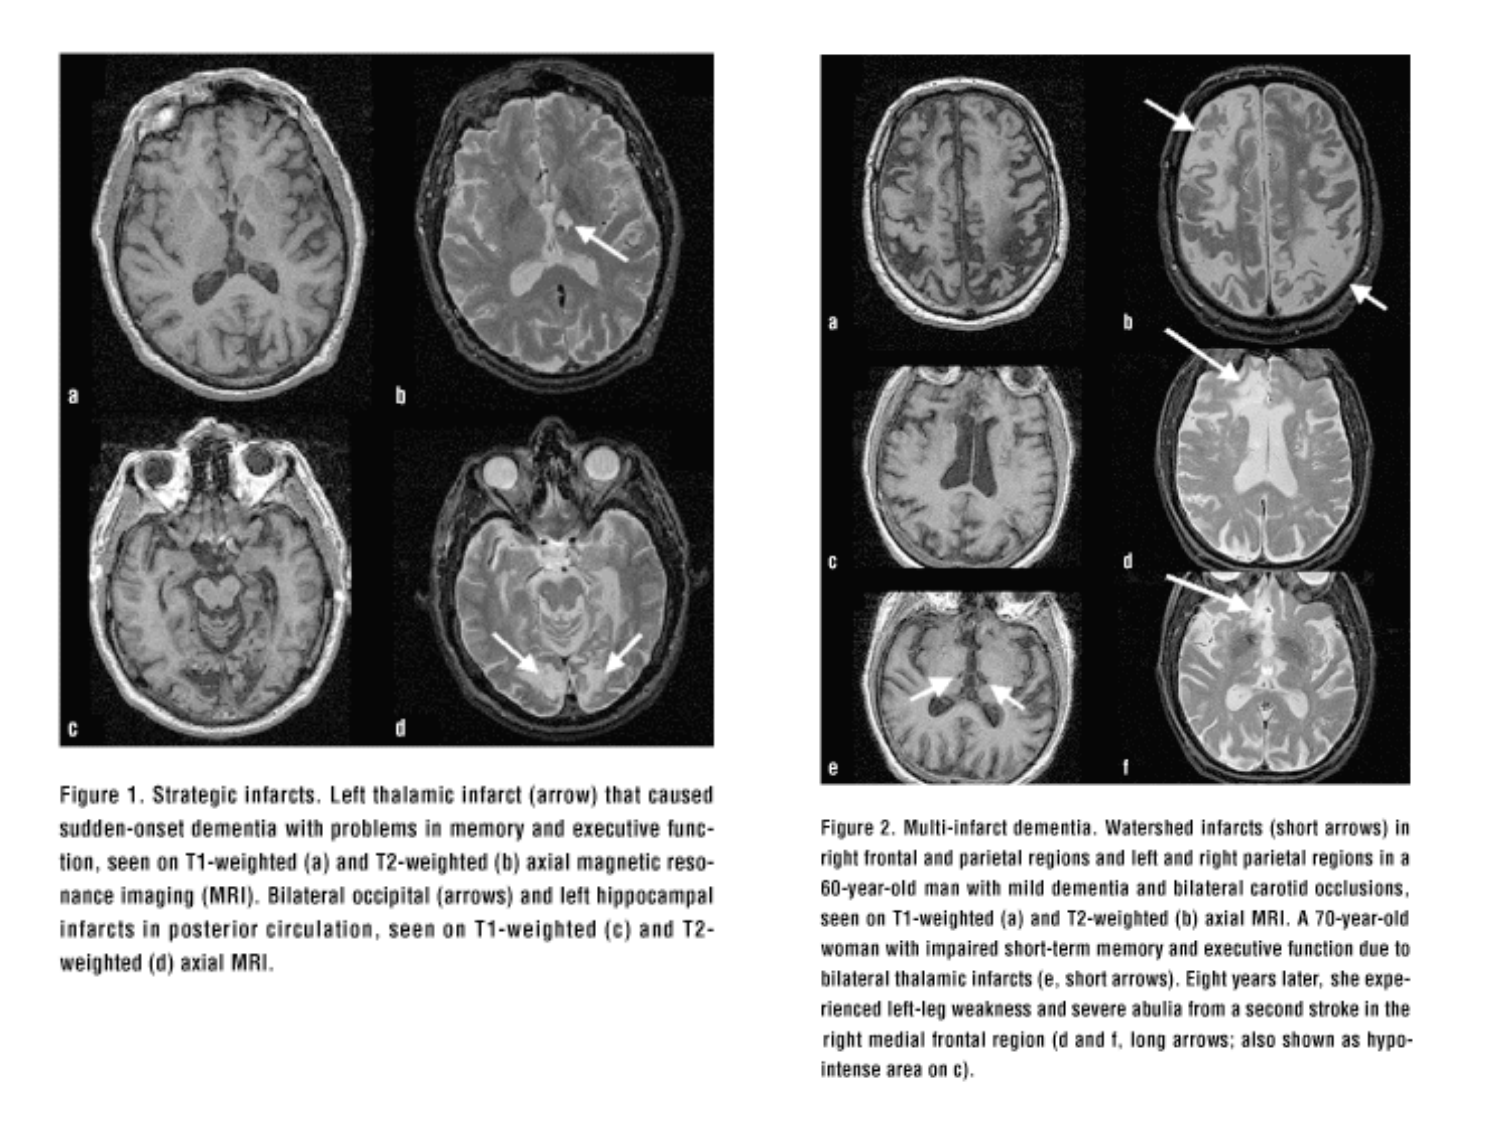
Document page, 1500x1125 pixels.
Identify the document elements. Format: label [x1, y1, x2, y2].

picture [49, 37, 728, 988]
picture [812, 37, 1429, 1088]
